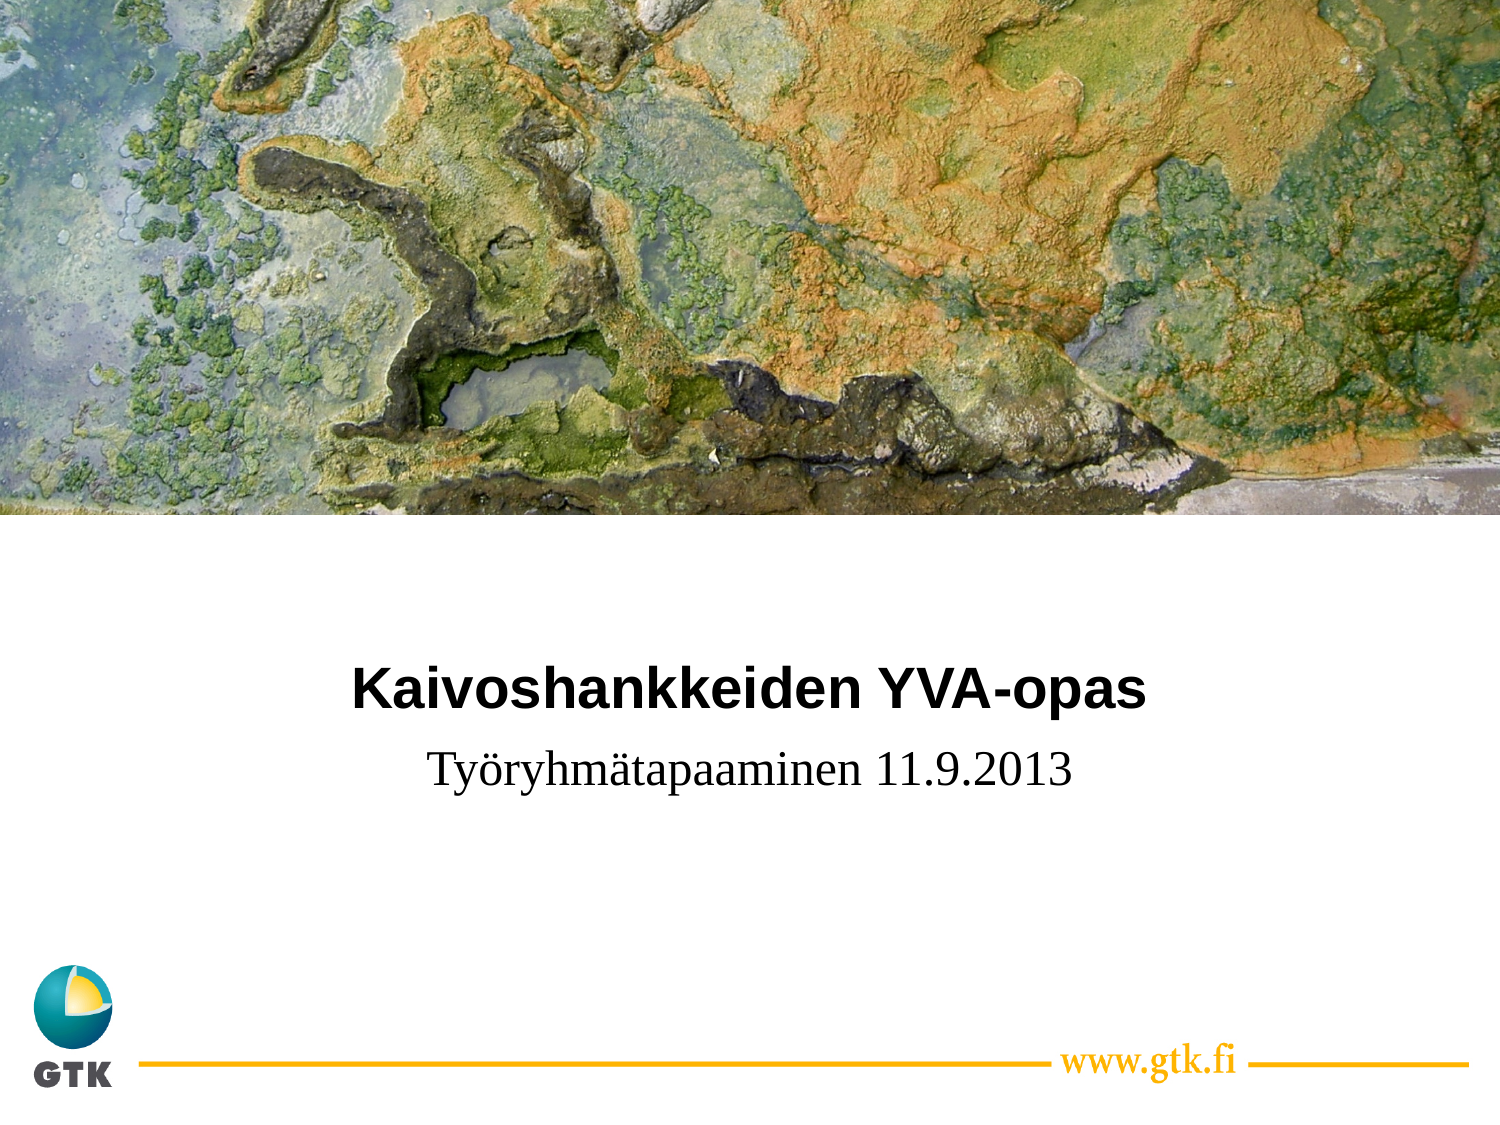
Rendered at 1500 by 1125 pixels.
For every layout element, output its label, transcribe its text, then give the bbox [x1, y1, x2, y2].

picture [131, 1032, 1478, 1092]
title Kaivoshankkeiden YVA-opas [117, 562, 1383, 727]
picture [28, 952, 118, 1094]
picture [0, 0, 1500, 515]
subtitle Työryhmätapaaminen 11.9.2013 [117, 727, 1383, 988]
